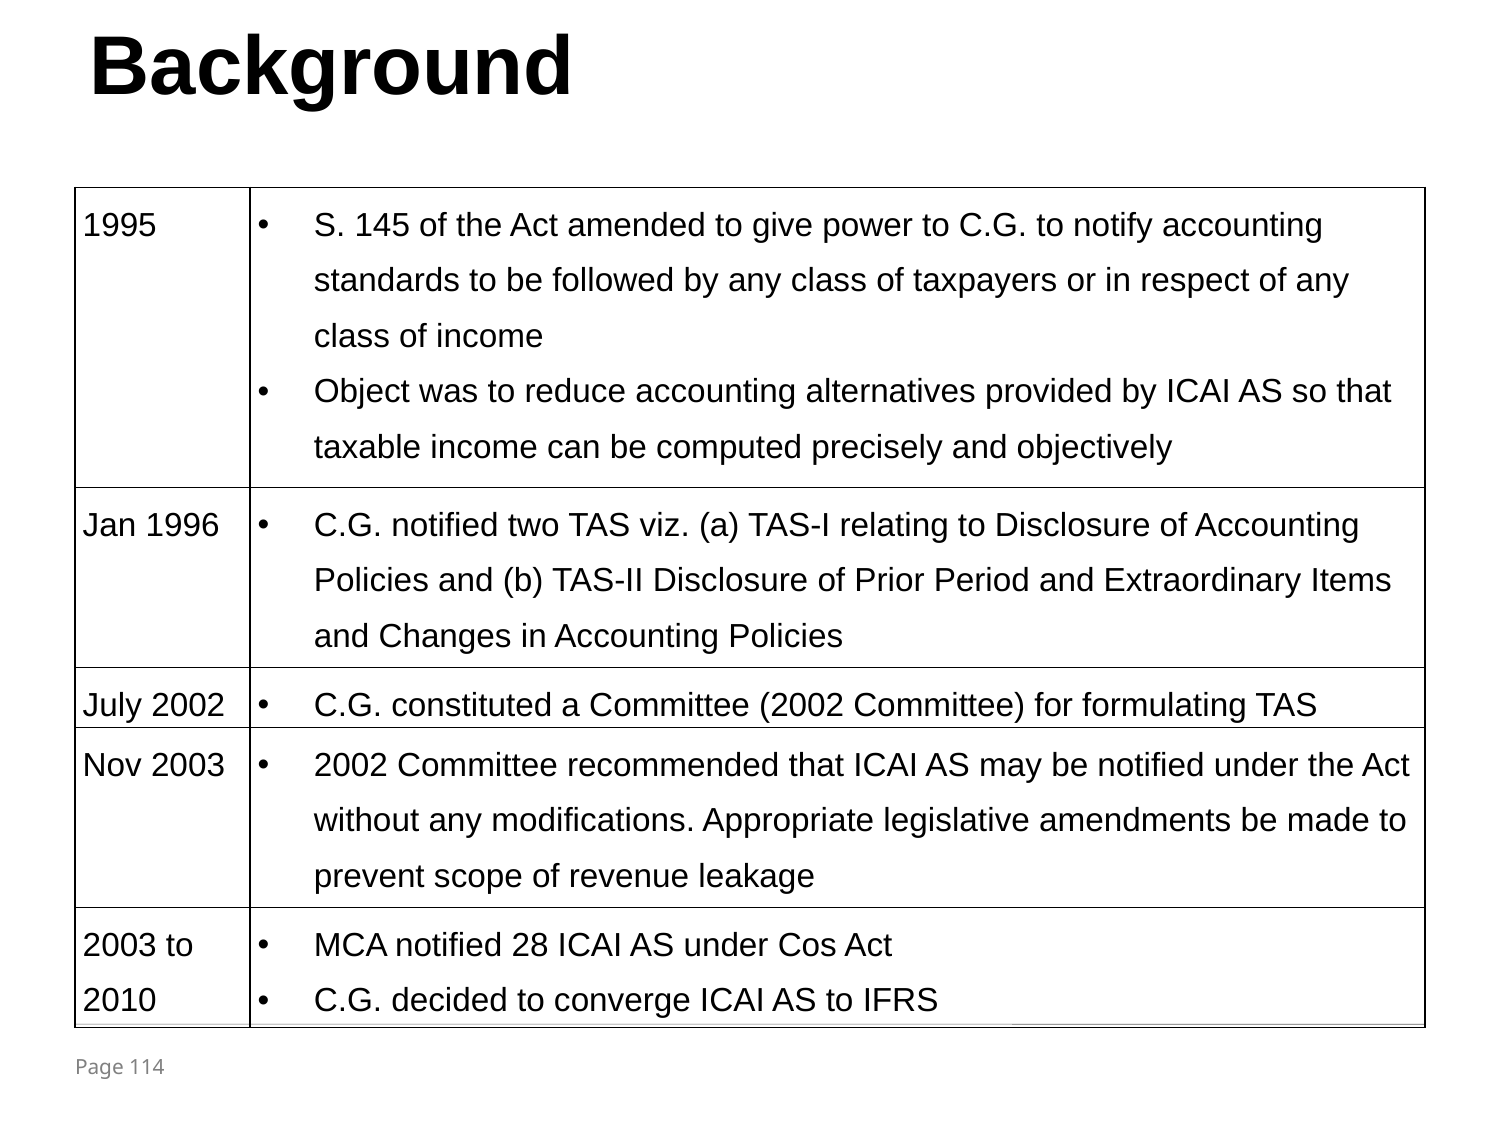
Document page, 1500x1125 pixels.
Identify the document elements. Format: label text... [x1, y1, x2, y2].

table_cell C.G. notified two TAS viz. (a) TAS-I relating to Disclosure of Accounting Policies and (b) TAS-II Disclosure of Prior Period and Extraordinary Items and Changes in Accounting Policies [251, 488, 1424, 667]
table_cell Nov 2003 [76, 728, 249, 907]
table_cell MCA notified 28 ICAI AS under Cos Act C.G. decided to converge ICAI AS to IFRS [251, 908, 1424, 1027]
table_cell 2003 to 2010 [76, 908, 249, 1027]
table_cell 2002 Committee recommended that ICAI AS may be notified under the Act without any modifications. Appropriate legislative amendments be made to prevent scope of revenue leakage [251, 728, 1424, 907]
title Background [75, 19, 1426, 161]
table_cell Jan 1996 [76, 488, 249, 667]
table_header S. 145 of the Act amended to give power to C.G. to notify accounting standards to be followed by any class of taxpayers or in respect of any class of income Object was to reduce accounting alternatives provided by ICAI AS so that taxable income can be computed precisely and objectively [251, 188, 1424, 487]
table_cell July 2002 [76, 668, 249, 727]
table_cell C.G. constituted a Committee (2002 Committee) for formulating TAS [251, 668, 1424, 727]
table_header 1995 [76, 188, 249, 487]
